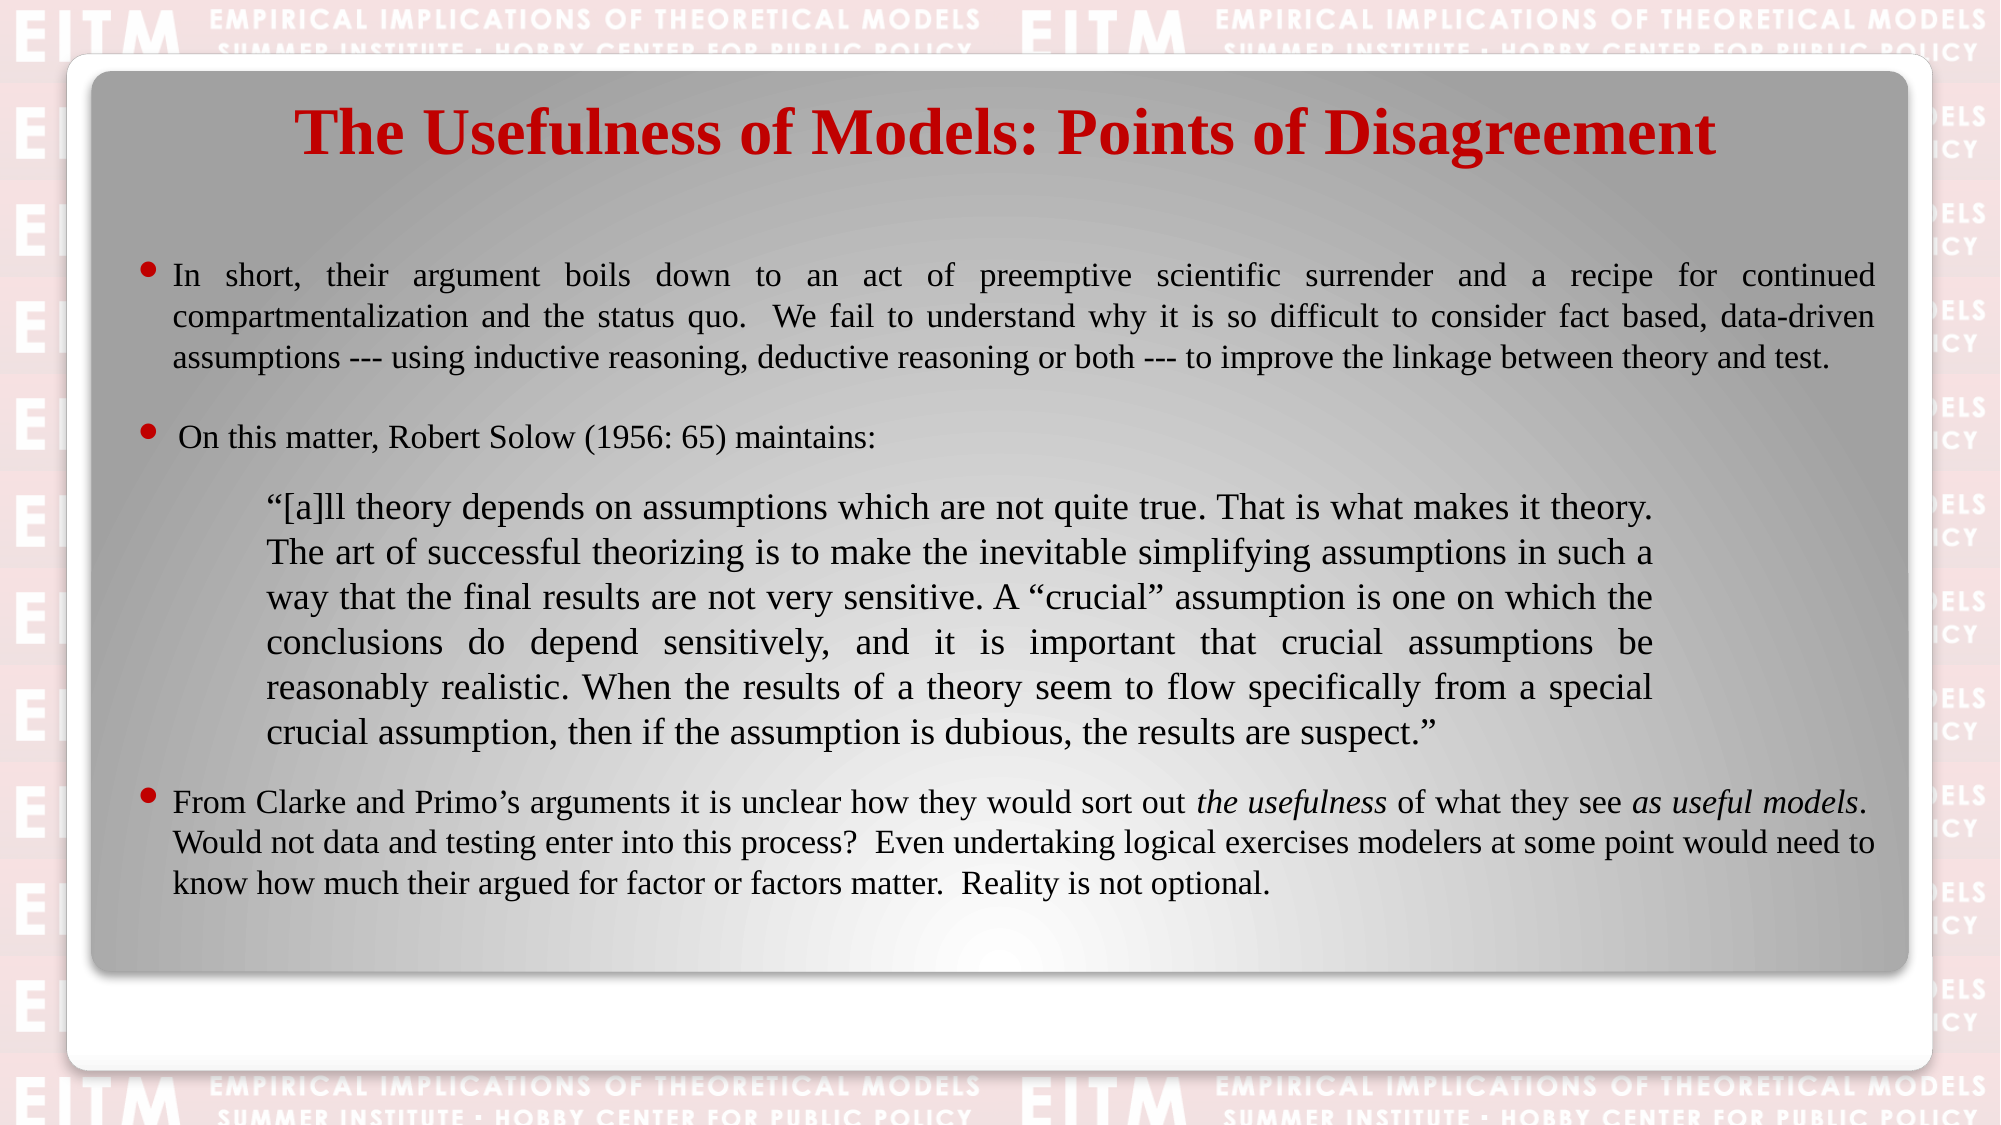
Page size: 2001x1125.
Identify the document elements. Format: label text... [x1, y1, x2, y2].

list In short, their argument boils down to an act of preemptive scientific surrender and a recipe for continued compartmentalization and the status quo. We fail to understand why it is so difficult to consider fact based, data-driven assumptions --- using inductive reasoning, deductive reasoning or both --- to improve the linkage between theory and test. On this matter, Robert Solow (1956: 65) maintains: From Clarke and Primo’s arguments it is unclear how they would sort out the usefulness of what they see as useful models. Would not data and testing enter into this process? Even undertaking logical exercises modelers at some point would need to know how much their argued for factor or factors matter. Reality is not optional. [108, 237, 1893, 940]
title The Usefulness of Models: Points of Disagreement [111, 21, 1902, 176]
text_box “[a]ll theory depends on assumptions which are not quite true. That is what makes it theory. The art of successful theorizing is to make the inevitable simplifying assumptions in such a way that the final results are not very sensitive. A “crucial” assumption is one on which the conclusions do depend sensitively, and it is important that crucial assumptions be reasonably realistic. When the results of a theory seem to flow specifically from a special crucial assumption, then if the assumption is dubious, the results are suspect.” [251, 474, 1671, 760]
